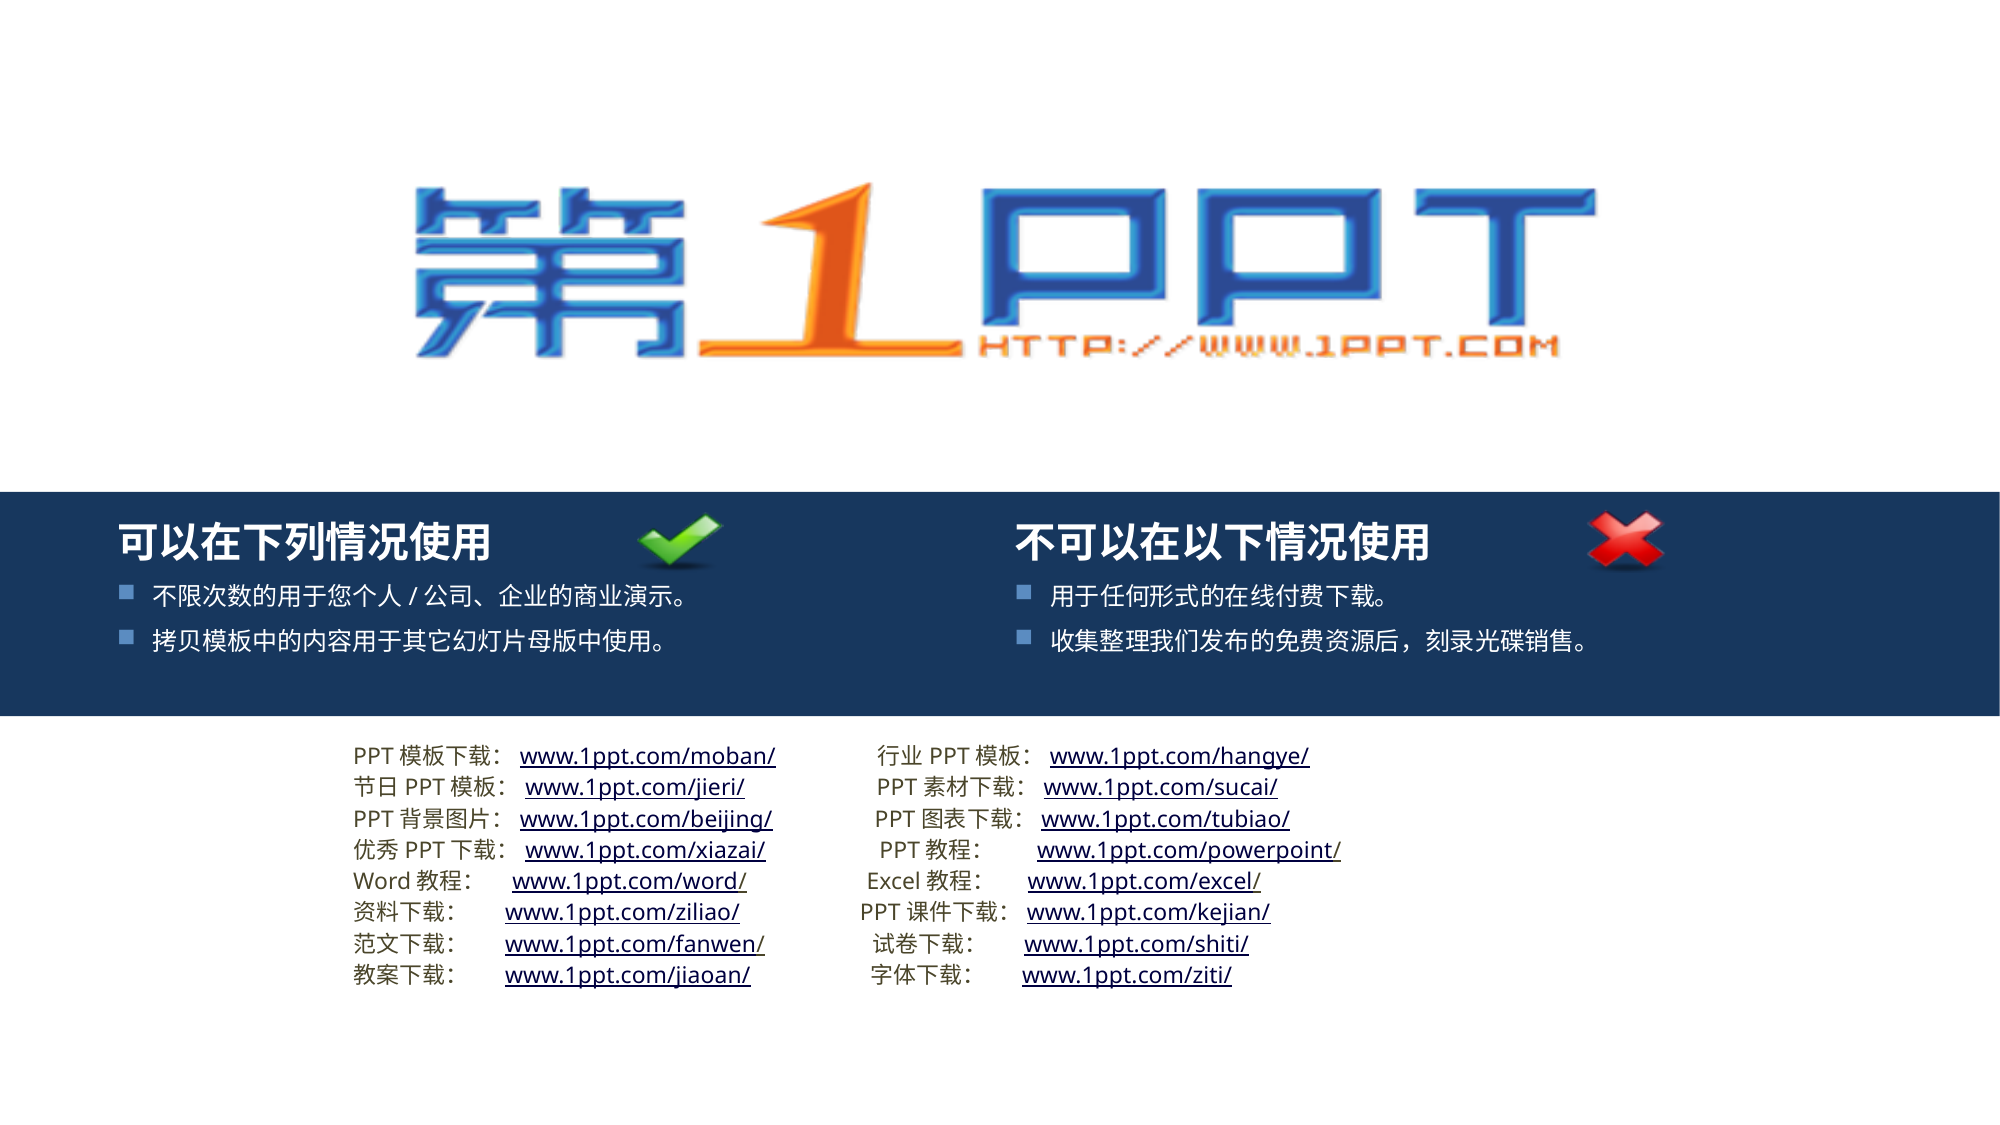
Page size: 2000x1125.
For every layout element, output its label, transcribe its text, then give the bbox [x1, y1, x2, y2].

text_box 不可以在以下情况使用 用于任何形式的在线付费下载。 收集整理我们发布的免费资源后，刻录光碟销售。 [999, 508, 1898, 762]
picture [637, 507, 724, 573]
text_box 可以在下列情况使用 不限次数的用于您个人/公司、企业的商业演示。 拷贝模板中的内容用于其它幻灯片母版中使用。 [102, 508, 1000, 774]
text_box PPT模板下载：www.1ppt.com/moban/ 行业PPT模板：www.1ppt.com/hangye/ 节日PPT模板：www.1ppt.com/jieri/ PPT素材下载：www.1ppt.com/sucai/ PPT背景图片：www.1ppt.com/beijing/ PPT图表下载：www.1ppt.com/tubiao/ 优秀PPT下载：www.1ppt.com/xiazai/ PPT教程： www.1ppt.com/powerpoint/ Word教程： www.1ppt.com/word/ Excel教程： www.1ppt.com/excel/ 资料下载： www.1ppt.com/ziliao/ PPT课件下载：www.1ppt.com/kejian/ 范文下载： www.1ppt.com/fanwen/ 试卷下载： www.1ppt.com/shiti/ 教案下载： www.1ppt.com/jiaoan/ 字体下载： www.1ppt.com/ziti/ [336, 762, 1752, 1008]
text_box [0, 491, 2000, 717]
picture [179, 51, 1867, 492]
picture [1581, 507, 1669, 573]
